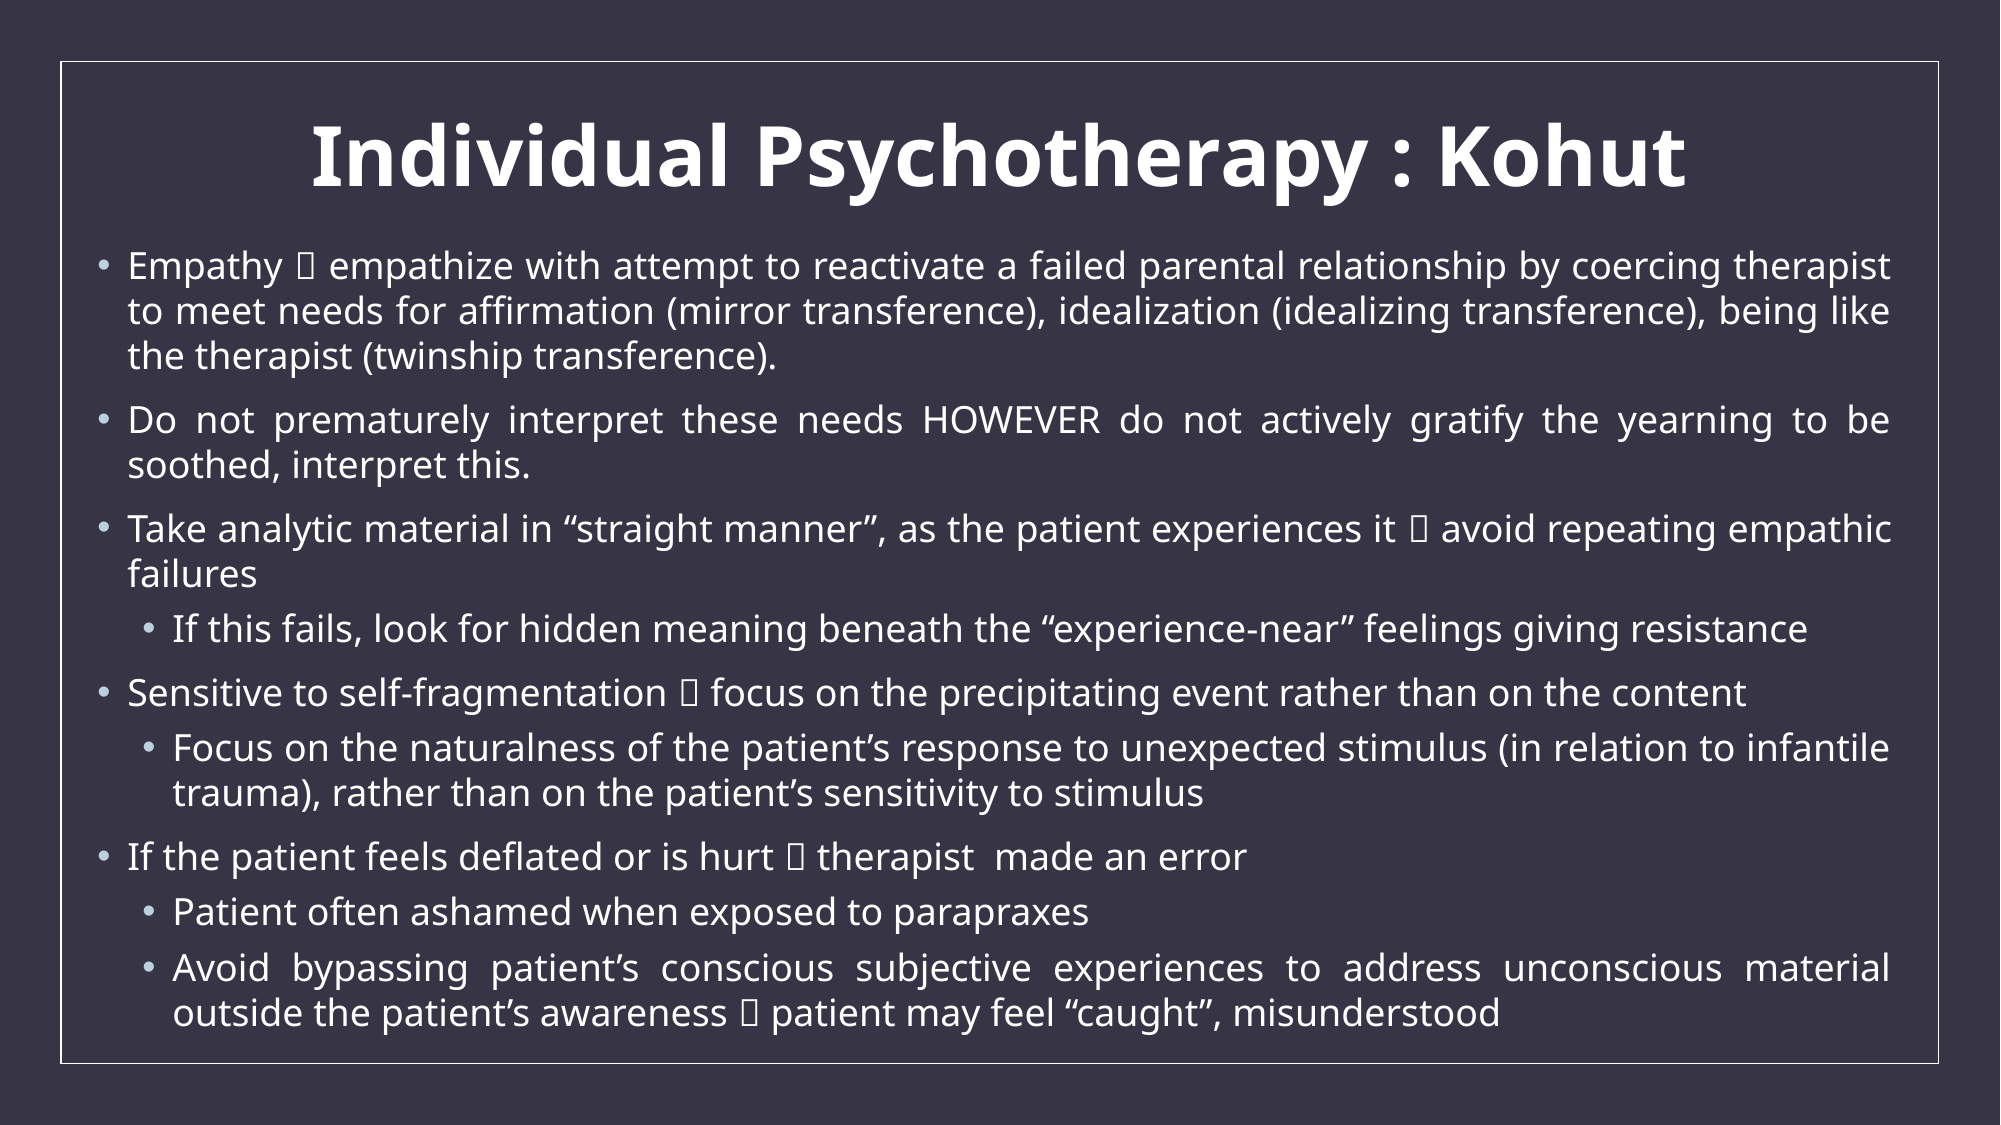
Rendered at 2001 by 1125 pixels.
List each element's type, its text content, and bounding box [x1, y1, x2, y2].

title Individual Psychotherapy : Kohut [174, 105, 1825, 214]
list Empathy  empathize with attempt to reactivate a failed parental relationship by coercing therapist to meet needs for affirmation (mirror transference), idealization (idealizing transference), being like the therapist (twinship transference). Do not prematurely interpret these needs HOWEVER do not actively gratify the yearning to be soothed, interpret this. Take analytic material in “straight manner”, as the patient experiences it  avoid repeating empathic failures If this fails, look for hidden meaning beneath the “experience-near” feelings giving resistance Sensitive to self-fragmentation  focus on the precipitating event rather than on the content Focus on the naturalness of the patient’s response to unexpected stimulus (in relation to infantile trauma), rather than on the patient’s sensitivity to stimulus If the patient feels deflated or is hurt  therapist made an error Patient often ashamed when exposed to parapraxes Avoid bypassing patient’s conscious subjective experiences to address unconscious material outside the patient’s awareness  patient may feel “caught”, misunderstood [82, 234, 1908, 1042]
